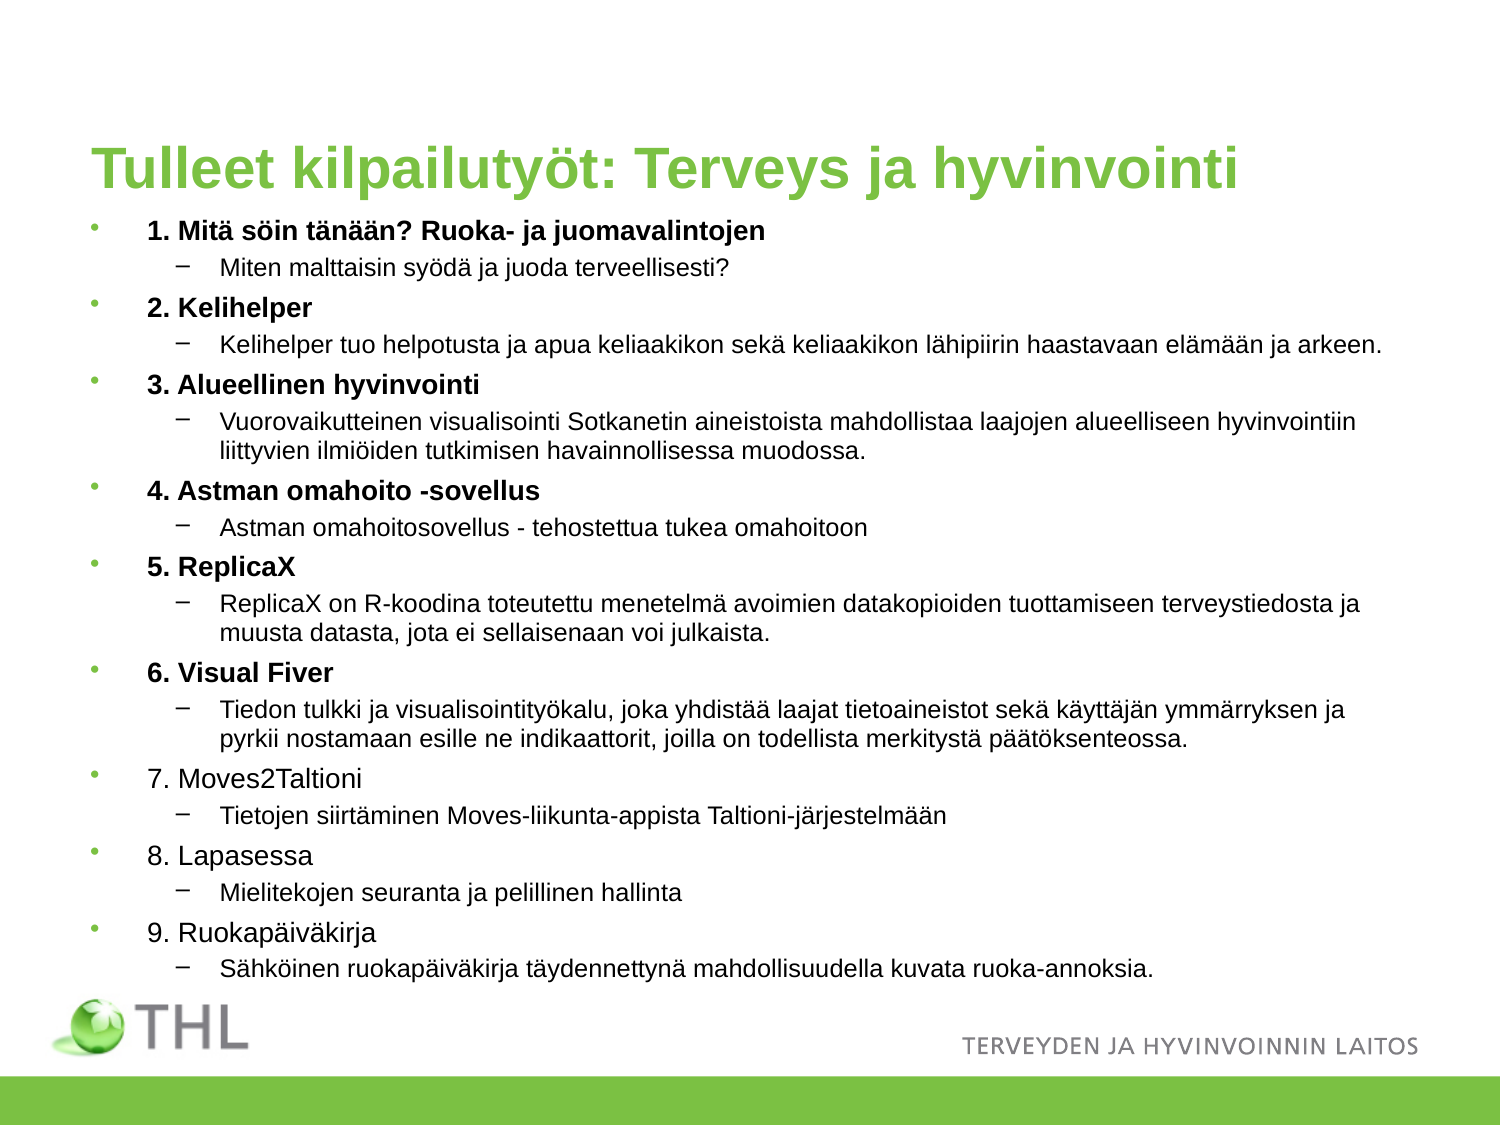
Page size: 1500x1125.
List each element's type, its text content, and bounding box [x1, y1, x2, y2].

list 1. Mitä söin tänään? Ruoka- ja juomavalintojen Miten malttaisin syödä ja juoda terveellisesti? 2. Kelihelper Kelihelper tuo helpotusta ja apua keliaakikon sekä keliaakikon lähipiirin haastavaan elämään ja arkeen. 3. Alueellinen hyvinvointi Vuorovaikutteinen visualisointi Sotkanetin aineistoista mahdollistaa laajojen alueelliseen hyvinvointiin liittyvien ilmiöiden tutkimisen havainnollisessa muodossa. 4. Astman omahoito -sovellus Astman omahoitosovellus - tehostettua tukea omahoitoon 5. ReplicaX ReplicaX on R-koodina toteutettu menetelmä avoimien datakopioiden tuottamiseen terveystiedosta ja muusta datasta, jota ei sellaisenaan voi julkaista. 6. Visual Fiver Tiedon tulkki ja visualisointityökalu, joka yhdistää laajat tietoaineistot sekä käyttäjän ymmärryksen ja pyrkii nostamaan esille ne indikaattorit, joilla on todellista merkitystä päätöksenteossa. 7. Moves2Taltioni Tietojen siirtäminen Moves-liikunta-appista Taltioni-järjestelmään 8. Lapasessa Mielitekojen seuranta ja pelillinen hallinta 9. Ruokapäiväkirja Sähköinen ruokapäiväkirja täydennettynä mahdollisuudella kuvata ruoka-annoksia. [75, 208, 1424, 1013]
title Tulleet kilpailutyöt: Terveys ja hyvinvointi [76, 42, 1424, 208]
picture [24, 983, 275, 1067]
